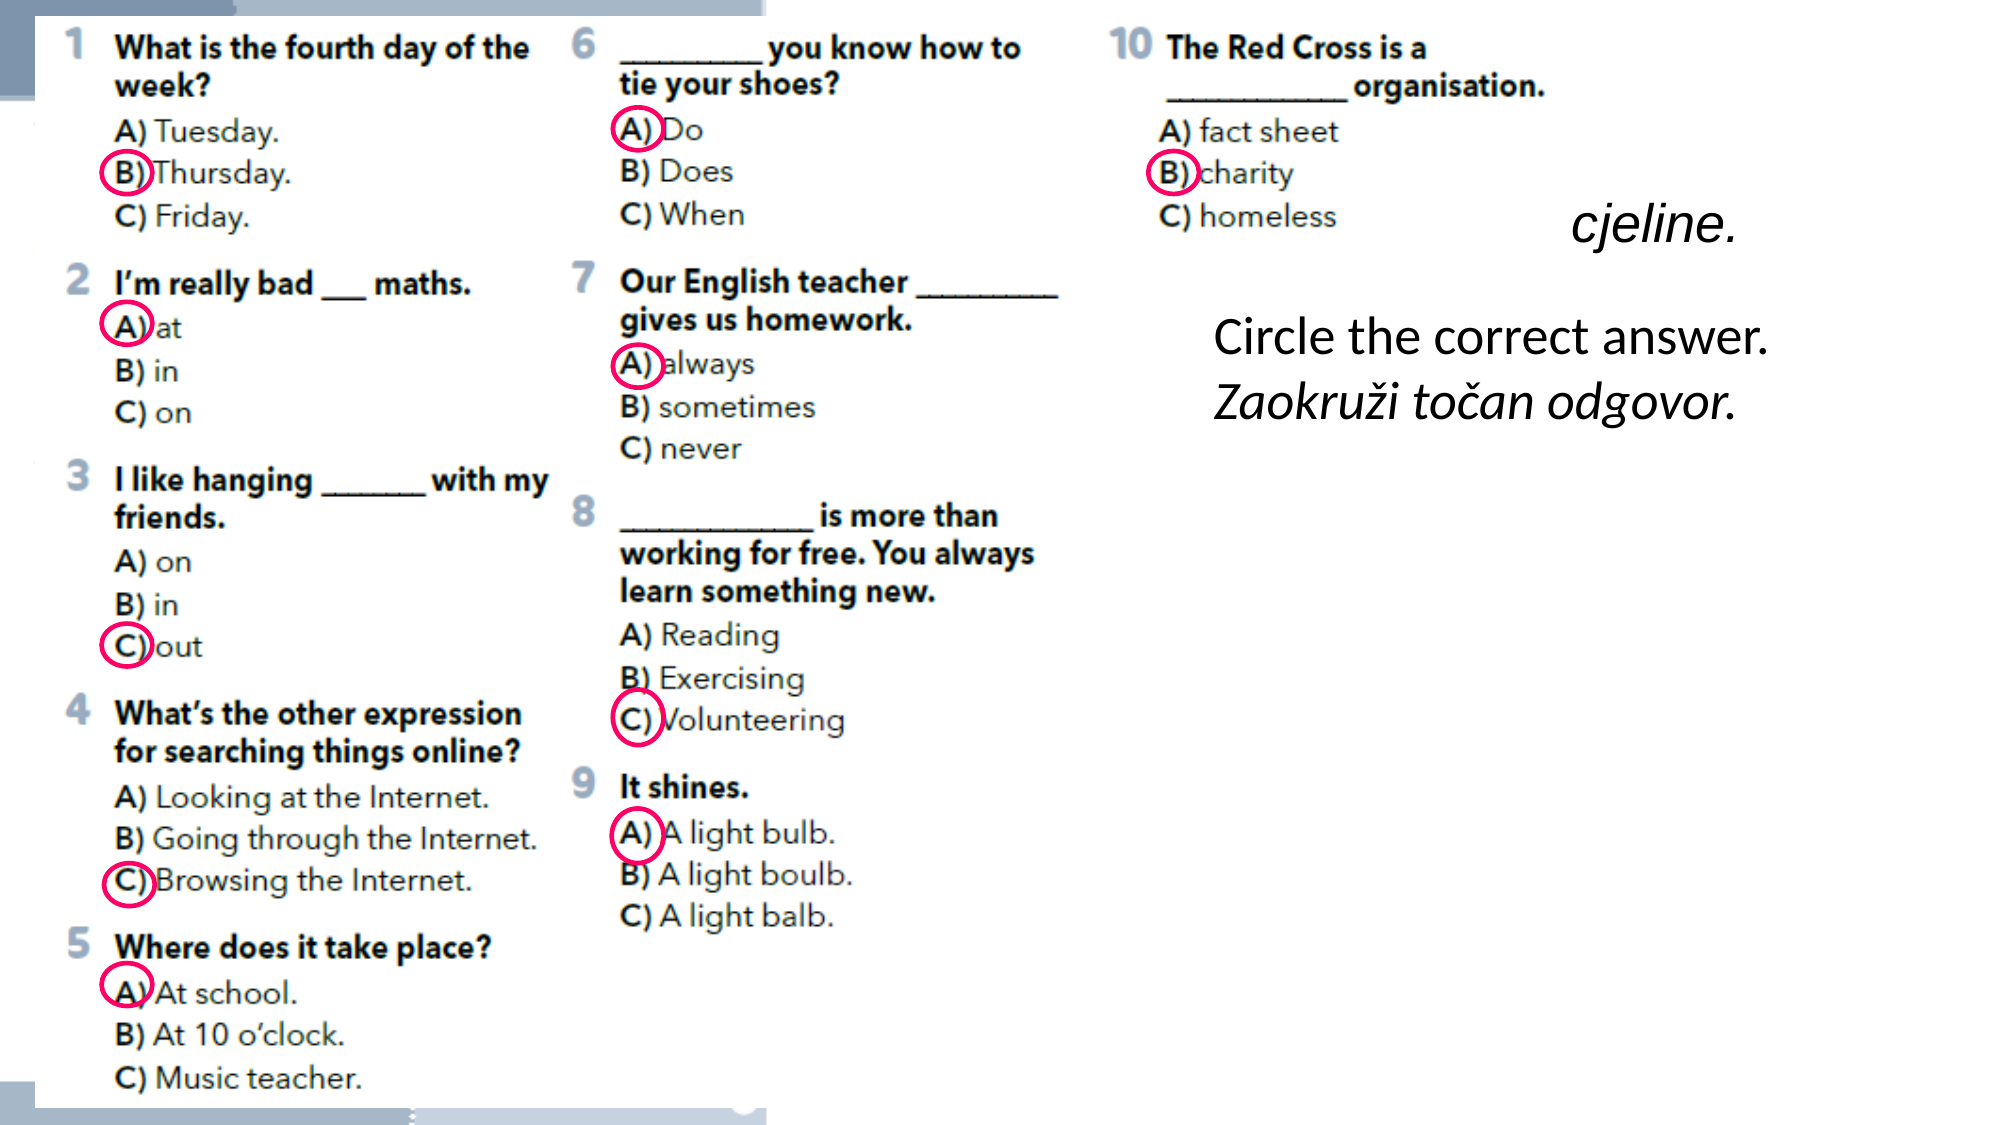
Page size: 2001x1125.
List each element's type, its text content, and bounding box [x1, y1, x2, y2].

text_box SELF-CHECK 4 Vrijeme je da provjeriš koliko si uspješno usvojio/la gradivo 4. cjeline. [1562, 50, 1912, 261]
text_box Circle the correct answer. Zaokruži točan odgovor. [1562, 292, 1795, 438]
picture [0, 0, 1562, 1125]
